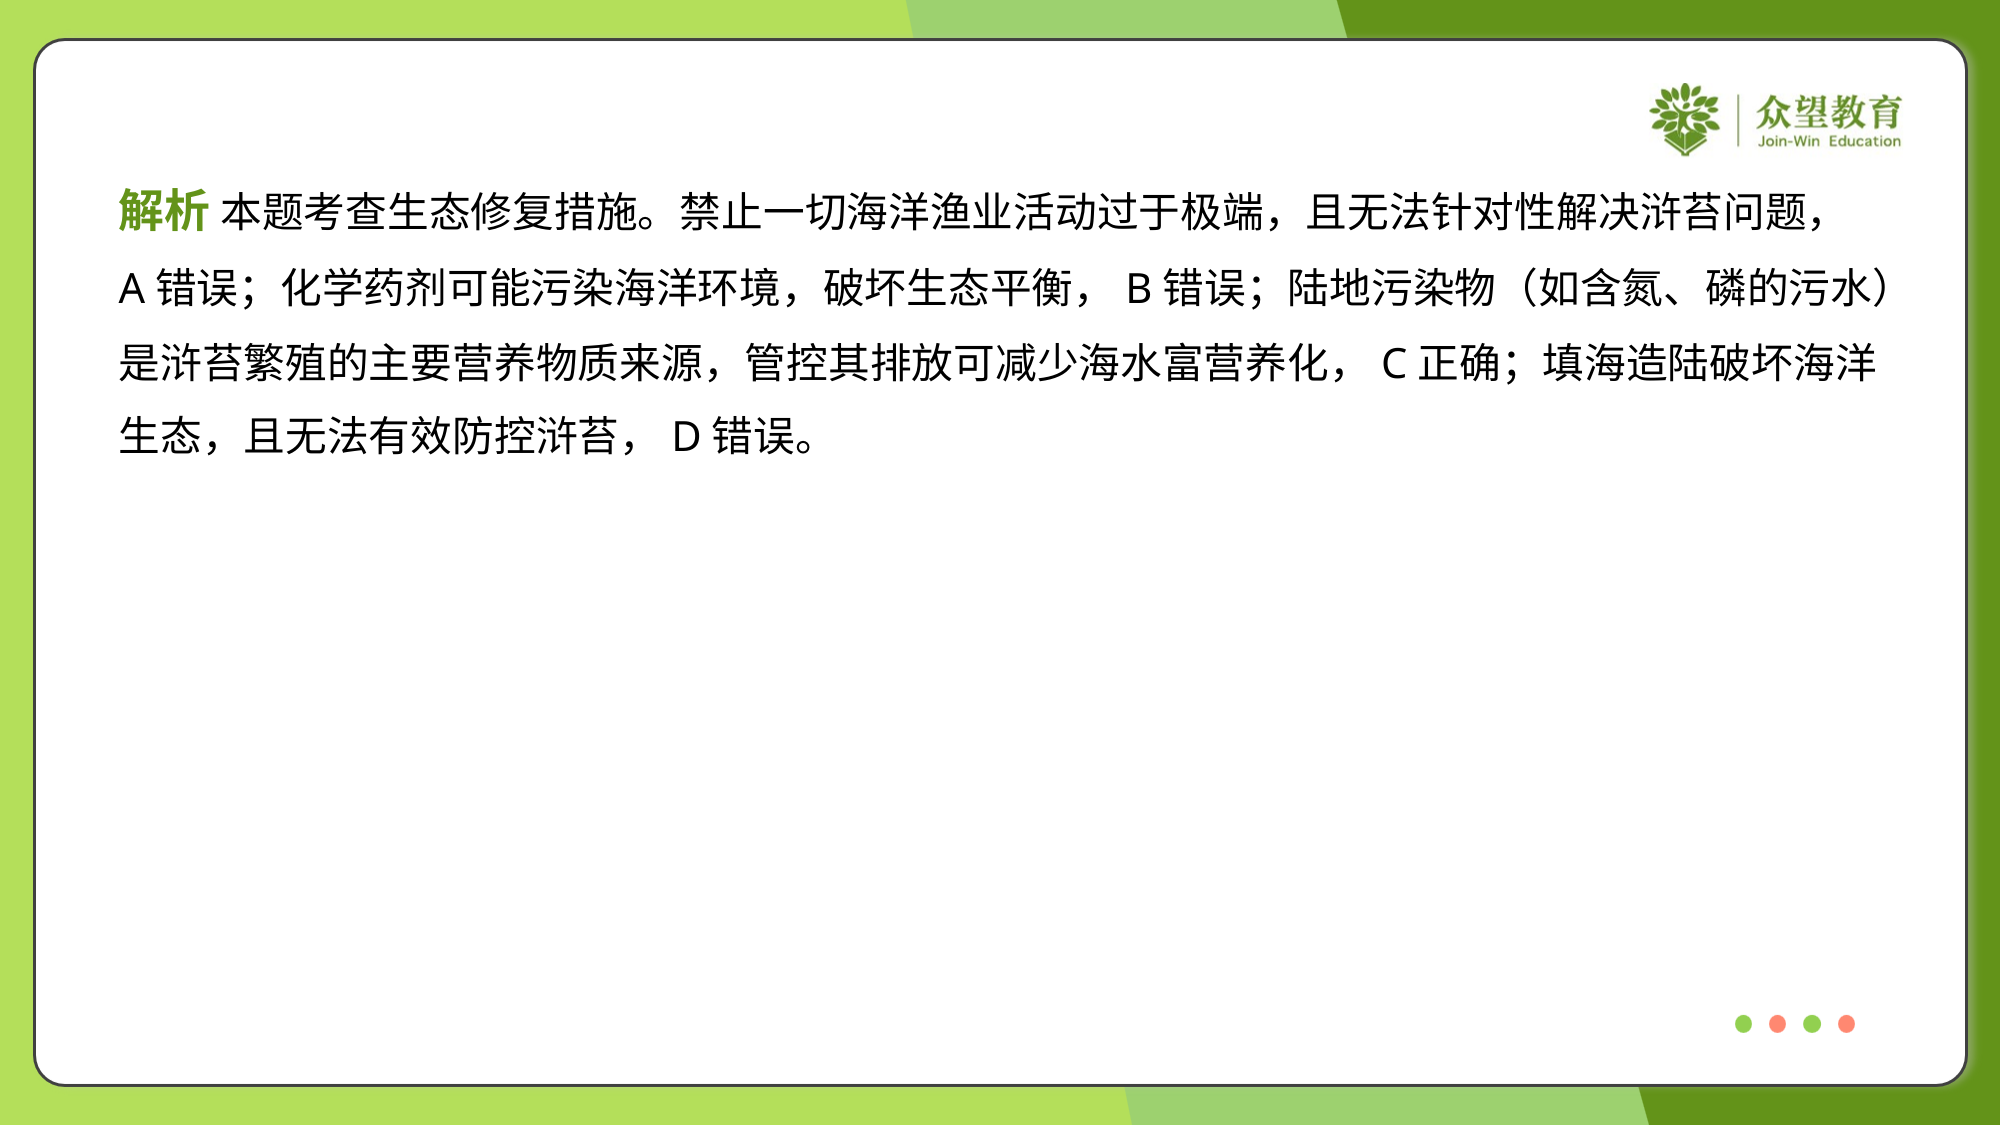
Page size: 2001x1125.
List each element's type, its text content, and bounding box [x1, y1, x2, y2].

text_box 解析 本题考查生态修复措施。禁止一切海洋渔业活动过于极端，且无法针对性解决浒苔问题， A错误；化学药剂可能污染海洋环境，破坏生态平衡，B错误；陆地污染物（如含氮、磷的污水） 是浒苔繁殖的主要营养物质来源，管控其排放可减少海水富营养化，C正确；填海造陆破坏海洋 生态，且无法有效防控浒苔，D错误。 [118, 159, 1883, 452]
picture [0, 0, 2000, 1125]
